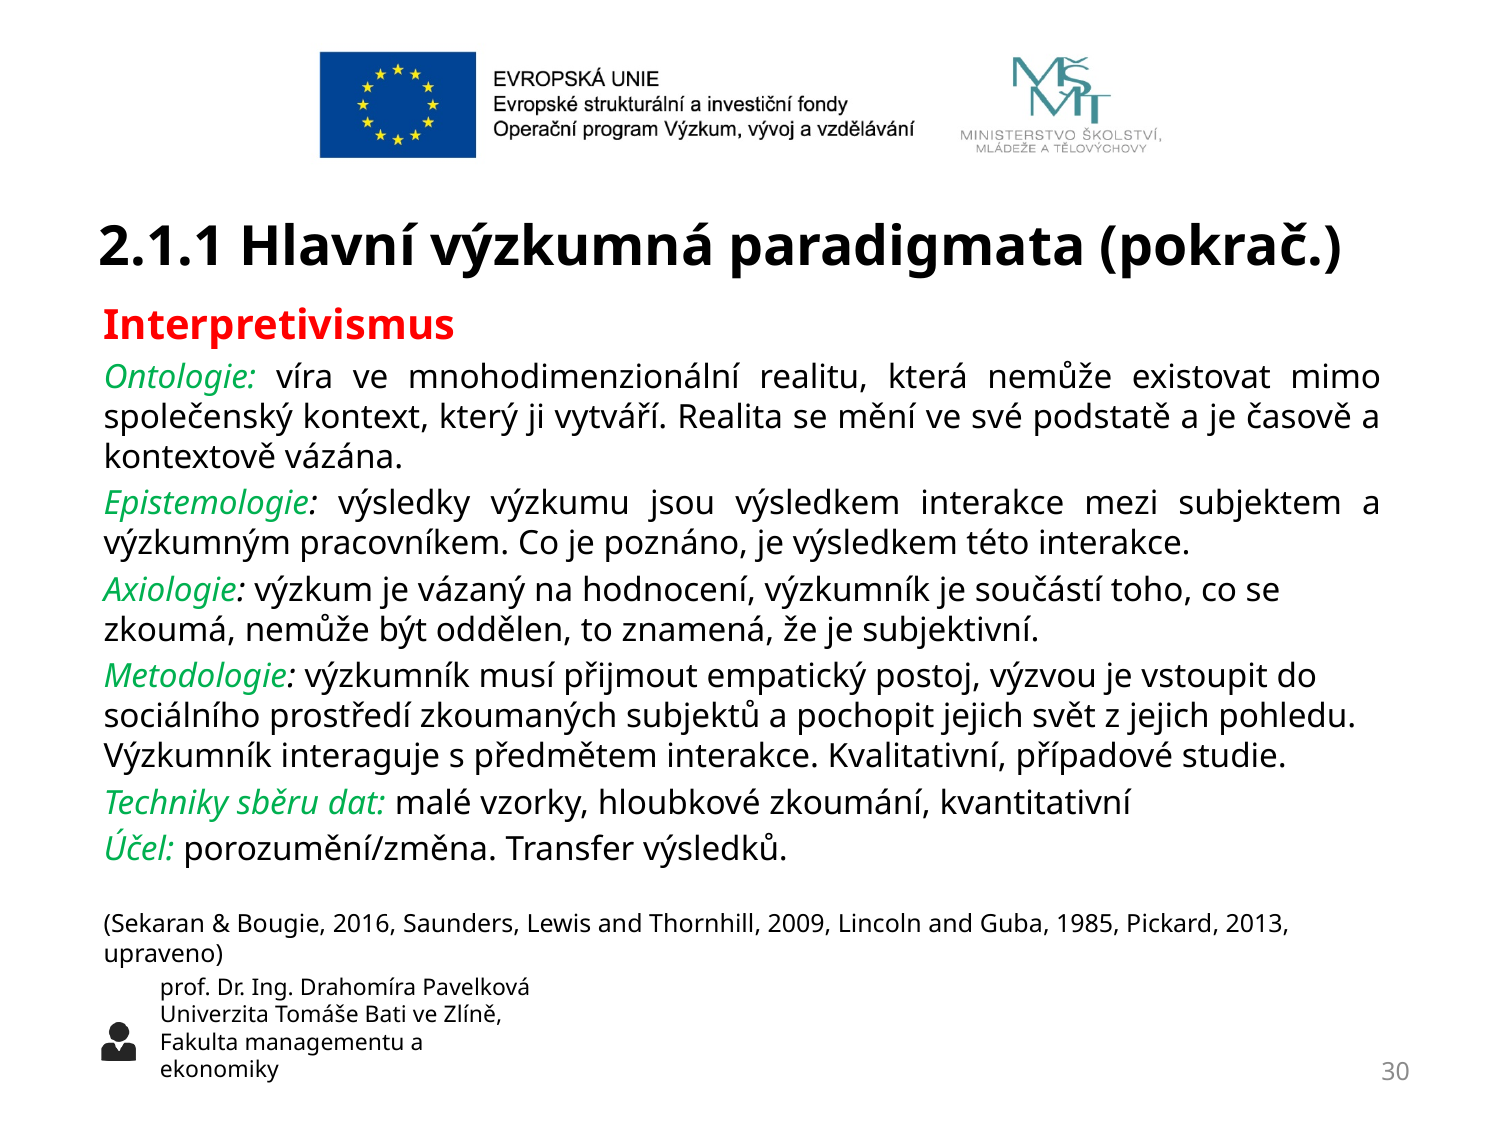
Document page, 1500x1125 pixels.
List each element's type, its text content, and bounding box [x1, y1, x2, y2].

subtitle Interpretivismus Ontologie: víra ve mnohodimenzionální realitu, která nemůže existovat mimo společenský kontext, který ji vytváří. Realita se mění ve své podstatě a je časově a kontextově vázána. Epistemologie: výsledky výzkumu jsou výsledkem interakce mezi subjektem a výzkumným pracovníkem. Co je poznáno, je výsledkem této interakce. Axiologie: výzkum je vázaný na hodnocení, výzkumník je součástí toho, co se zkoumá, nemůže být oddělen, to znamená, že je subjektivní. Metodologie: výzkumník musí přijmout empatický postoj, výzvou je vstoupit do sociálního prostředí zkoumaných subjektů a pochopit jejich svět z jejich pohledu. Výzkumník interaguje s předmětem interakce. Kvalitativní, případové studie. Techniky sběru dat: malé vzorky, hloubkové zkoumání, kvantitativní Účel: porozumění/změna. Transfer výsledků. (Sekaran & Bougie, 2016, Saunders, Lewis and Thornhill, 2009, Lincoln and Guba, 1985, Pickard, 2013, upraveno) [88, 290, 1398, 965]
picture [101, 1021, 136, 1062]
slide_number 30 [1074, 1042, 1425, 1103]
picture [267, 0, 1213, 210]
text_box fhs.utb.cz [1187, 1000, 1500, 1083]
footer prof. Dr. Ing. Drahomíra Pavelková Univerzita Tomáše Bati ve Zlíně, Fakulta managementu a ekonomiky [145, 999, 550, 1083]
title 2.1.1 Hlavní výzkumná paradigmata (pokrač.) [83, 172, 1427, 314]
